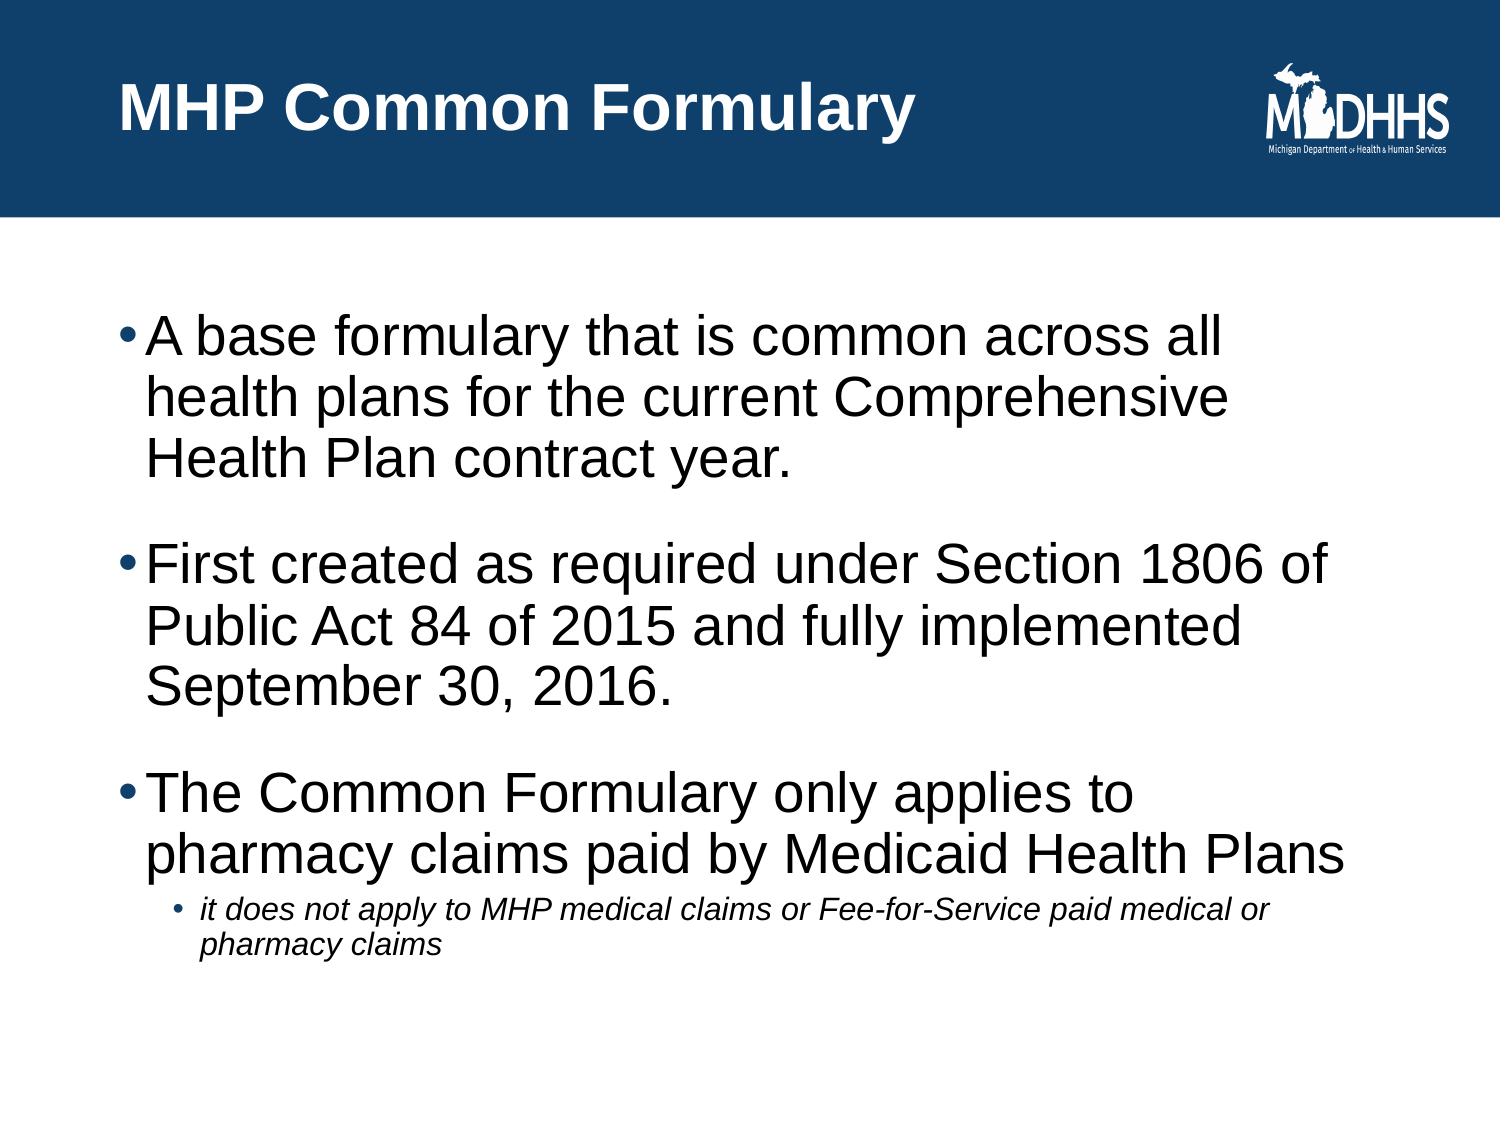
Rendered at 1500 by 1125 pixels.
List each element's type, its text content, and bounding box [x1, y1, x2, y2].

picture [1266, 63, 1449, 155]
title MHP Common Formulary [103, 0, 1216, 218]
list A base formulary that is common across all health plans for the current Comprehensive Health Plan contract year. First created as required under Section 1806 of Public Act 84 of 2015 and fully implemented September 30, 2016. The Common Formulary only applies to pharmacy claims paid by Medicaid Health Plans it does not apply to MHP medical claims or Fee-for-Service paid medical or pharmacy claims [103, 299, 1397, 1014]
